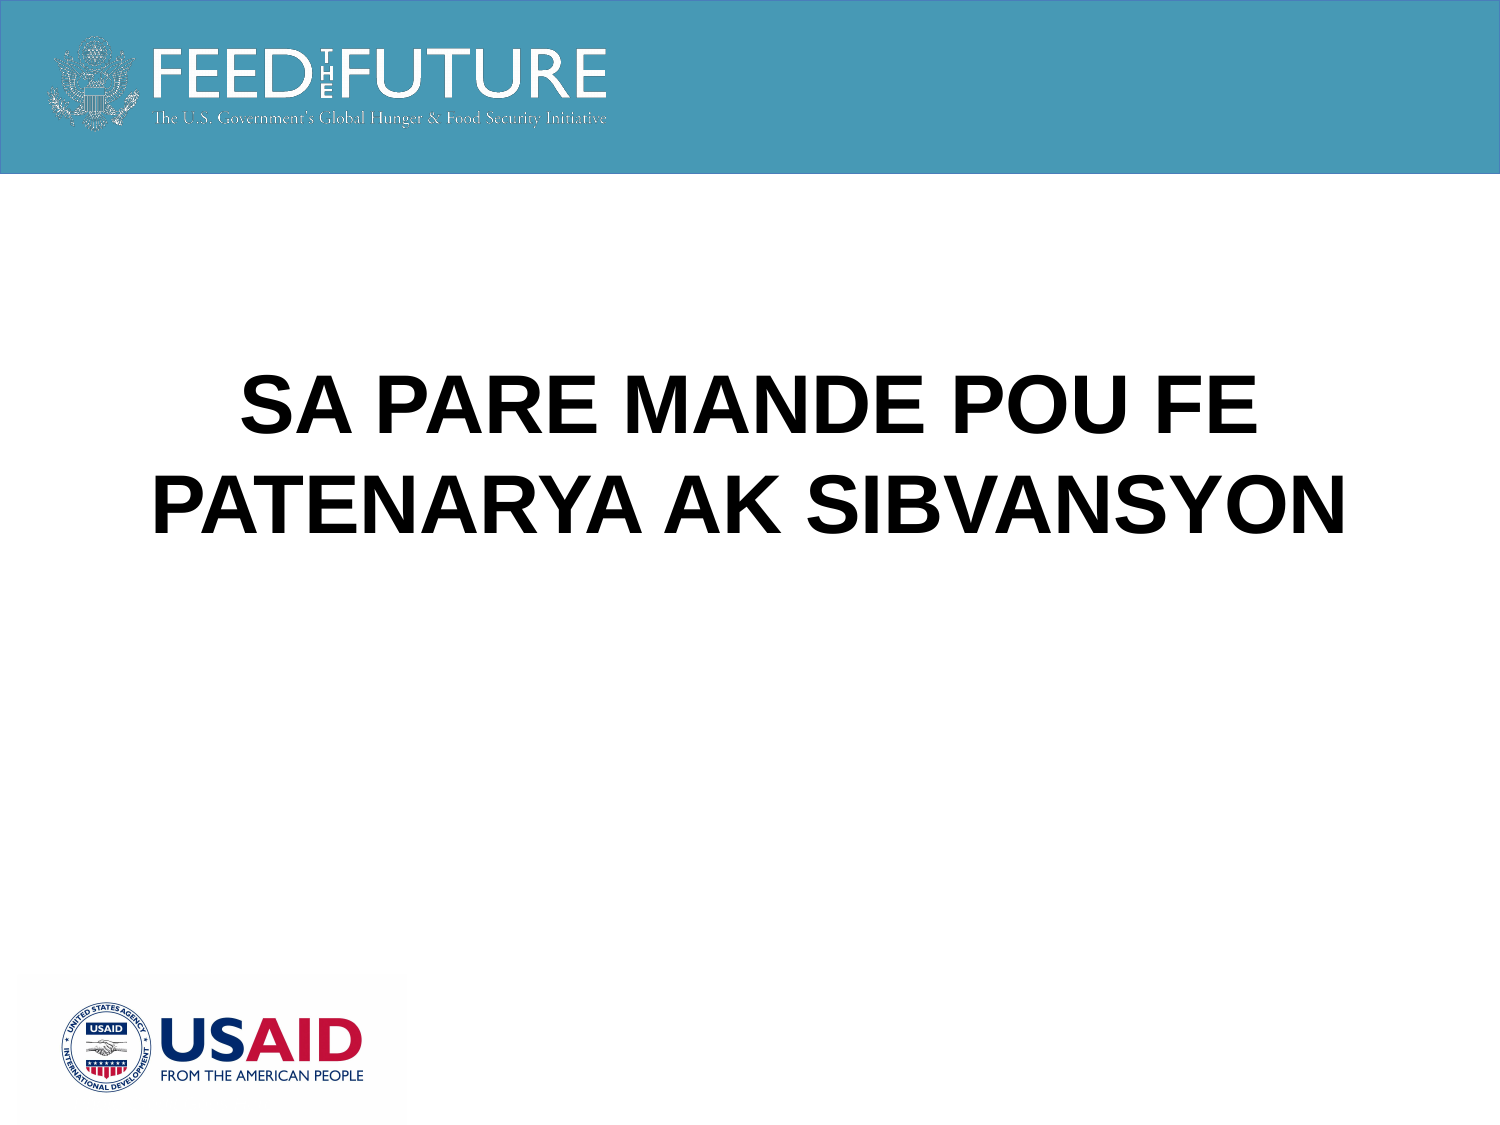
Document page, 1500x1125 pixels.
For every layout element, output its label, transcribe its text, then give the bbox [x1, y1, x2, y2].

picture [47, 36, 606, 132]
picture [17, 974, 407, 1125]
list SA PARE MANDE POU FE PATENARYA AK SIBVANSYON [28, 343, 1472, 702]
